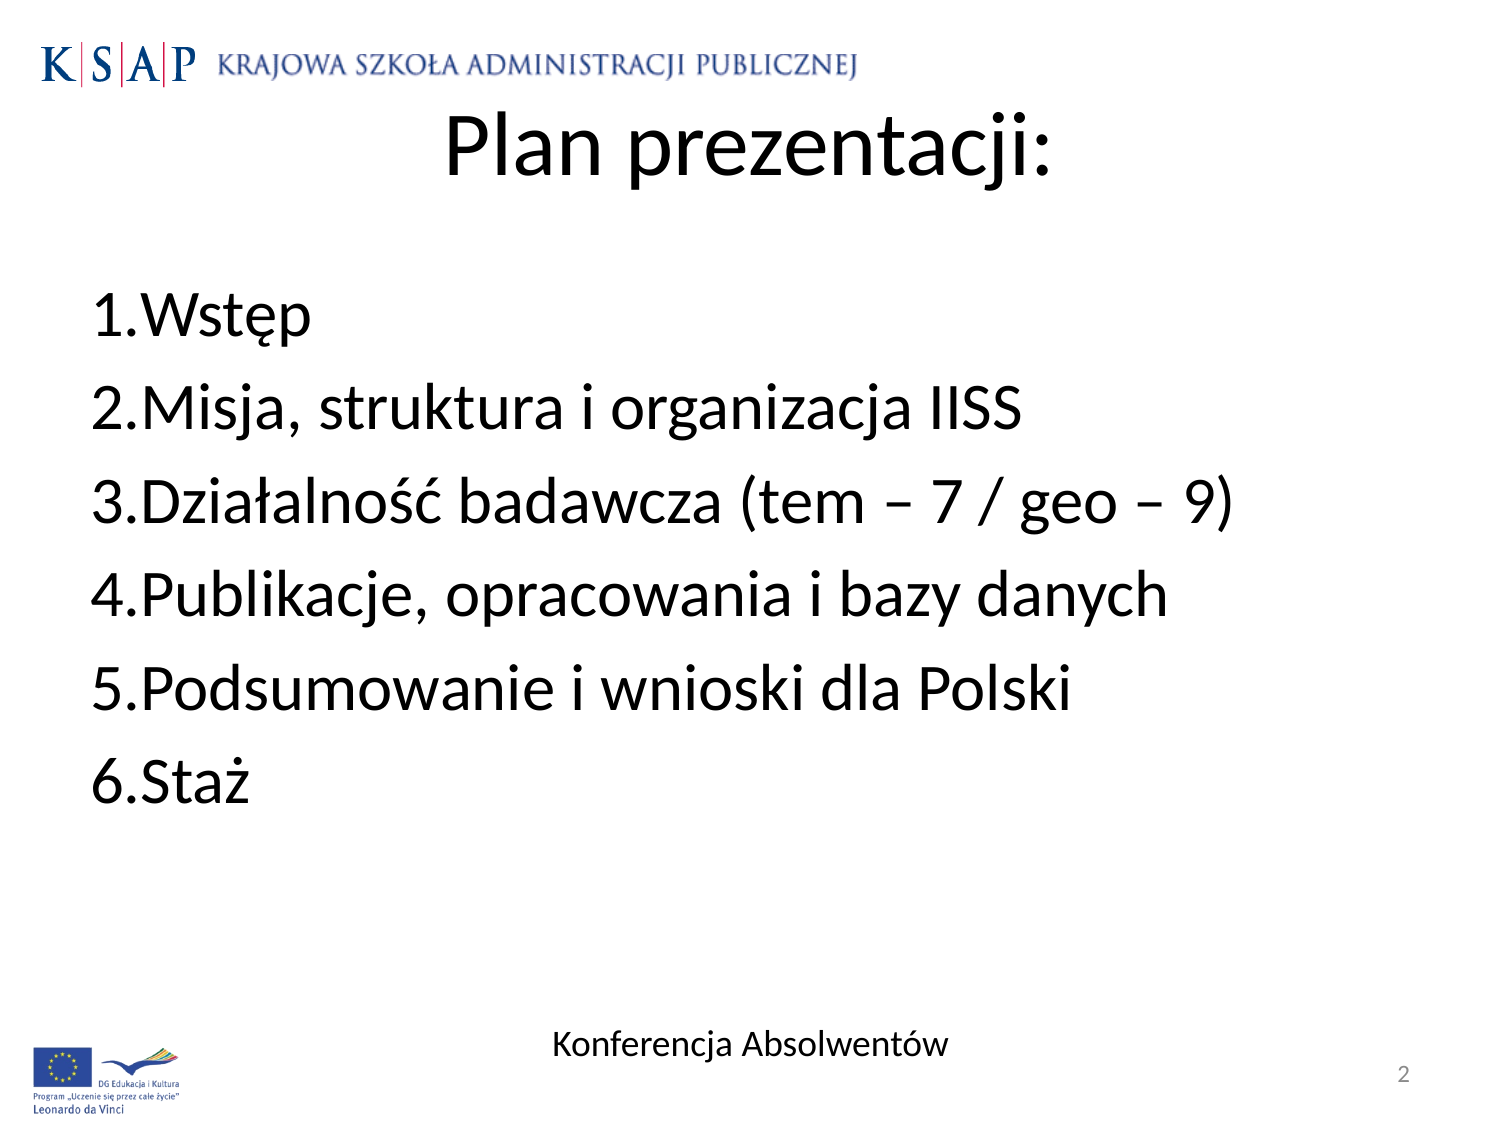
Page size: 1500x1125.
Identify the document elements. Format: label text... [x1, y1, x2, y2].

picture [29, 1043, 184, 1118]
slide_number 2 [1074, 1042, 1425, 1103]
text_box Konferencja Absolwentów [537, 1011, 987, 1072]
title Plan prezentacji: [75, 45, 1425, 233]
picture [40, 42, 195, 90]
list Wstęp Misja, struktura i organizacja IISS Działalność badawcza (tem – 7 / geo – 9) Publikacje, opracowania i bazy danych Podsumowanie i wnioski dla Polski Staż [75, 262, 1425, 1005]
picture [218, 54, 857, 81]
